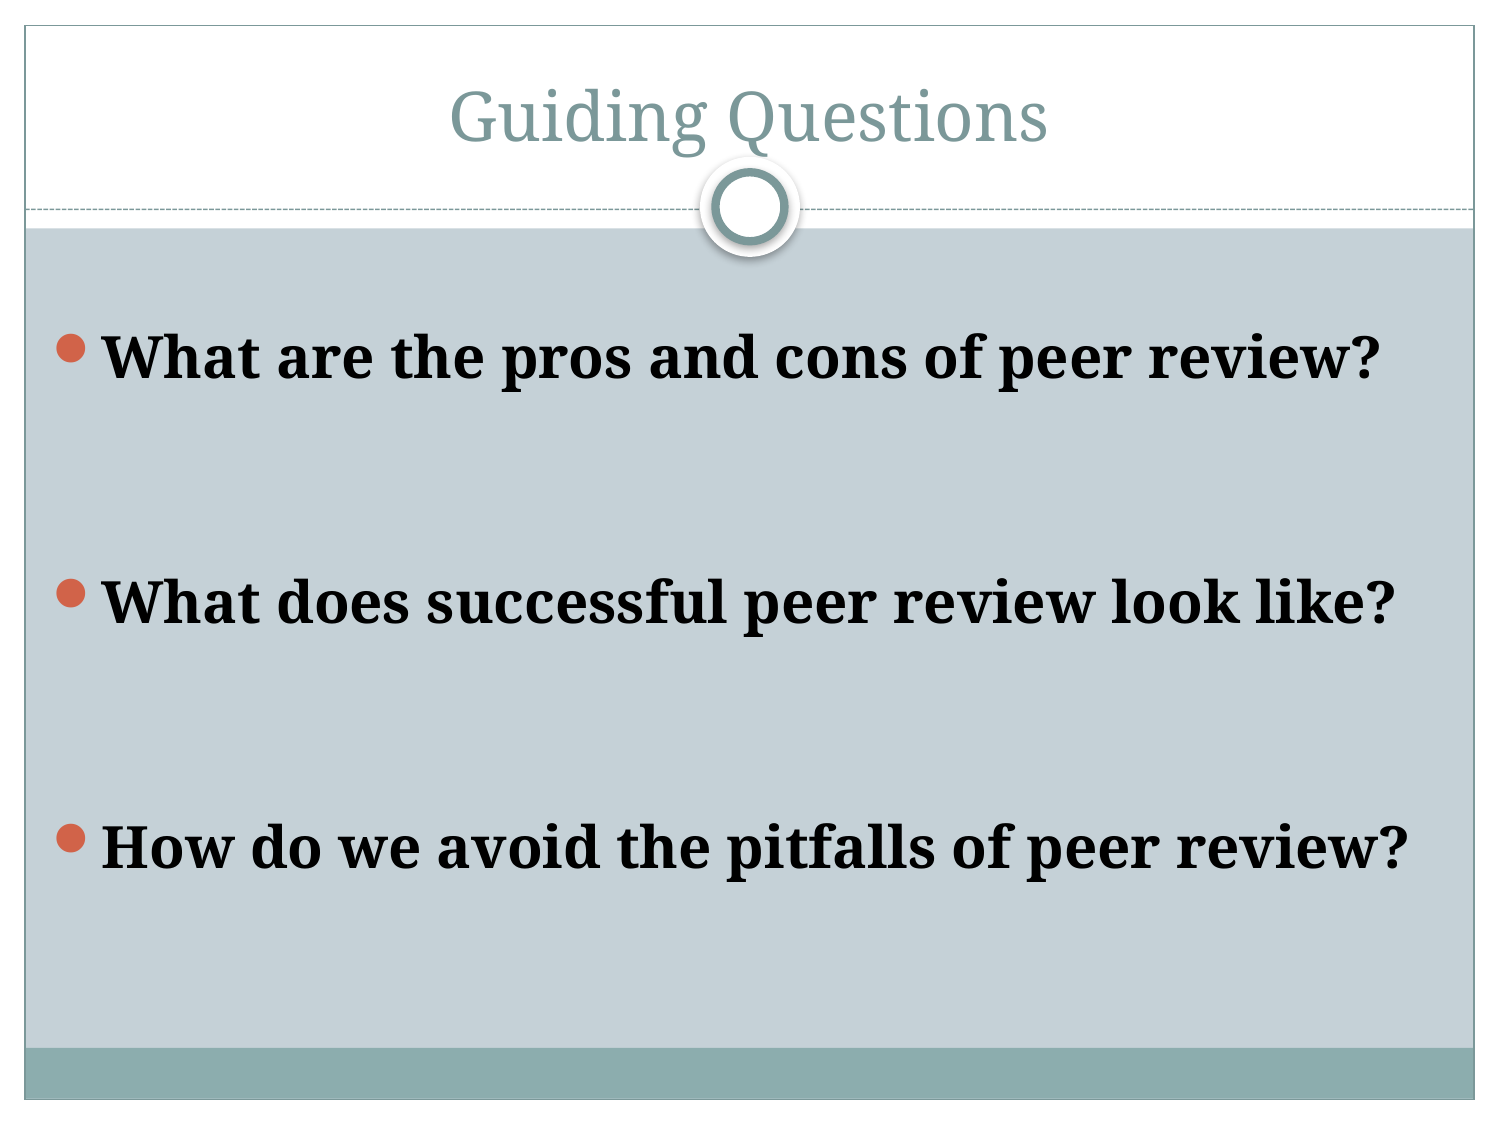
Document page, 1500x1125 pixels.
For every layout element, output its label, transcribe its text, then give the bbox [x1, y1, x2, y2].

list What are the pros and cons of peer review? What does successful peer review look like? How do we avoid the pitfalls of peer review? [37, 312, 1463, 1088]
title Guiding Questions [75, 0, 1425, 163]
